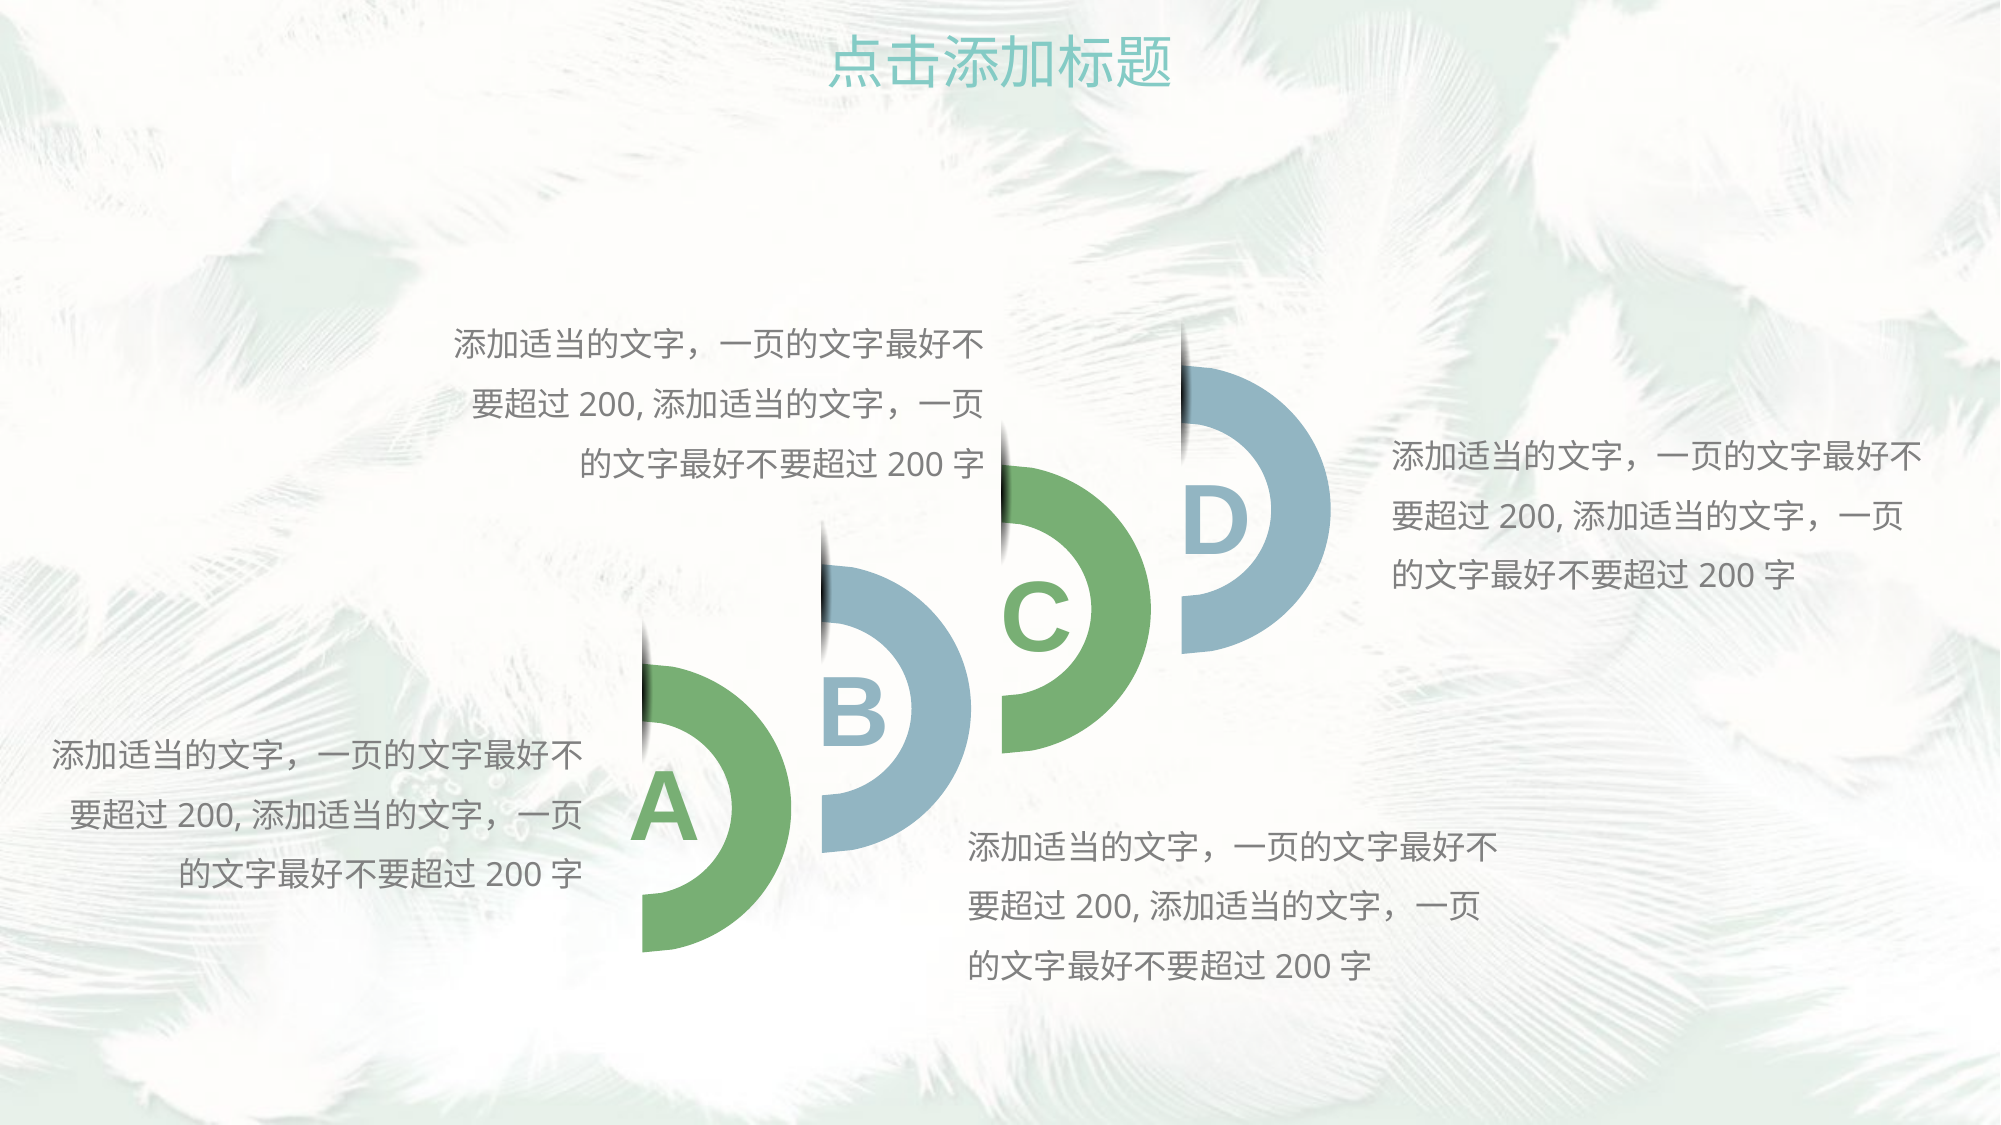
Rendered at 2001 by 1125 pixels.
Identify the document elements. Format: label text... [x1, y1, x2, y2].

text_box 添加适当的文字，一页的文字最好不要超过200,添加适当的文字，一页的文字最好不要超过200字 [1376, 417, 1951, 593]
text_box 39% [0, 0, 2000, 1125]
text_box 添加适当的文字，一页的文字最好不要超过200,添加适当的文字，一页的文字最好不要超过200字 [425, 305, 1000, 481]
text_box 添加适当的文字，一页的文字最好不要超过200,添加适当的文字，一页的文字最好不要超过200字 [23, 716, 599, 892]
picture [1181, 319, 1192, 468]
picture [642, 617, 653, 766]
text_box D [1164, 446, 1267, 582]
text_box [1001, 465, 1151, 754]
text_box A [613, 733, 716, 868]
text_box [821, 565, 972, 853]
text_box 点击添加标题 [383, 26, 1617, 104]
text_box 添加适当的文字，一页的文字最好不要超过200,添加适当的文字，一页的文字最好不要超过200字 [952, 808, 1528, 984]
picture [821, 518, 832, 666]
picture [1001, 418, 1012, 567]
text_box [642, 664, 792, 953]
text_box C [985, 544, 1088, 680]
text_box [1181, 366, 1331, 655]
text_box B [802, 638, 905, 774]
